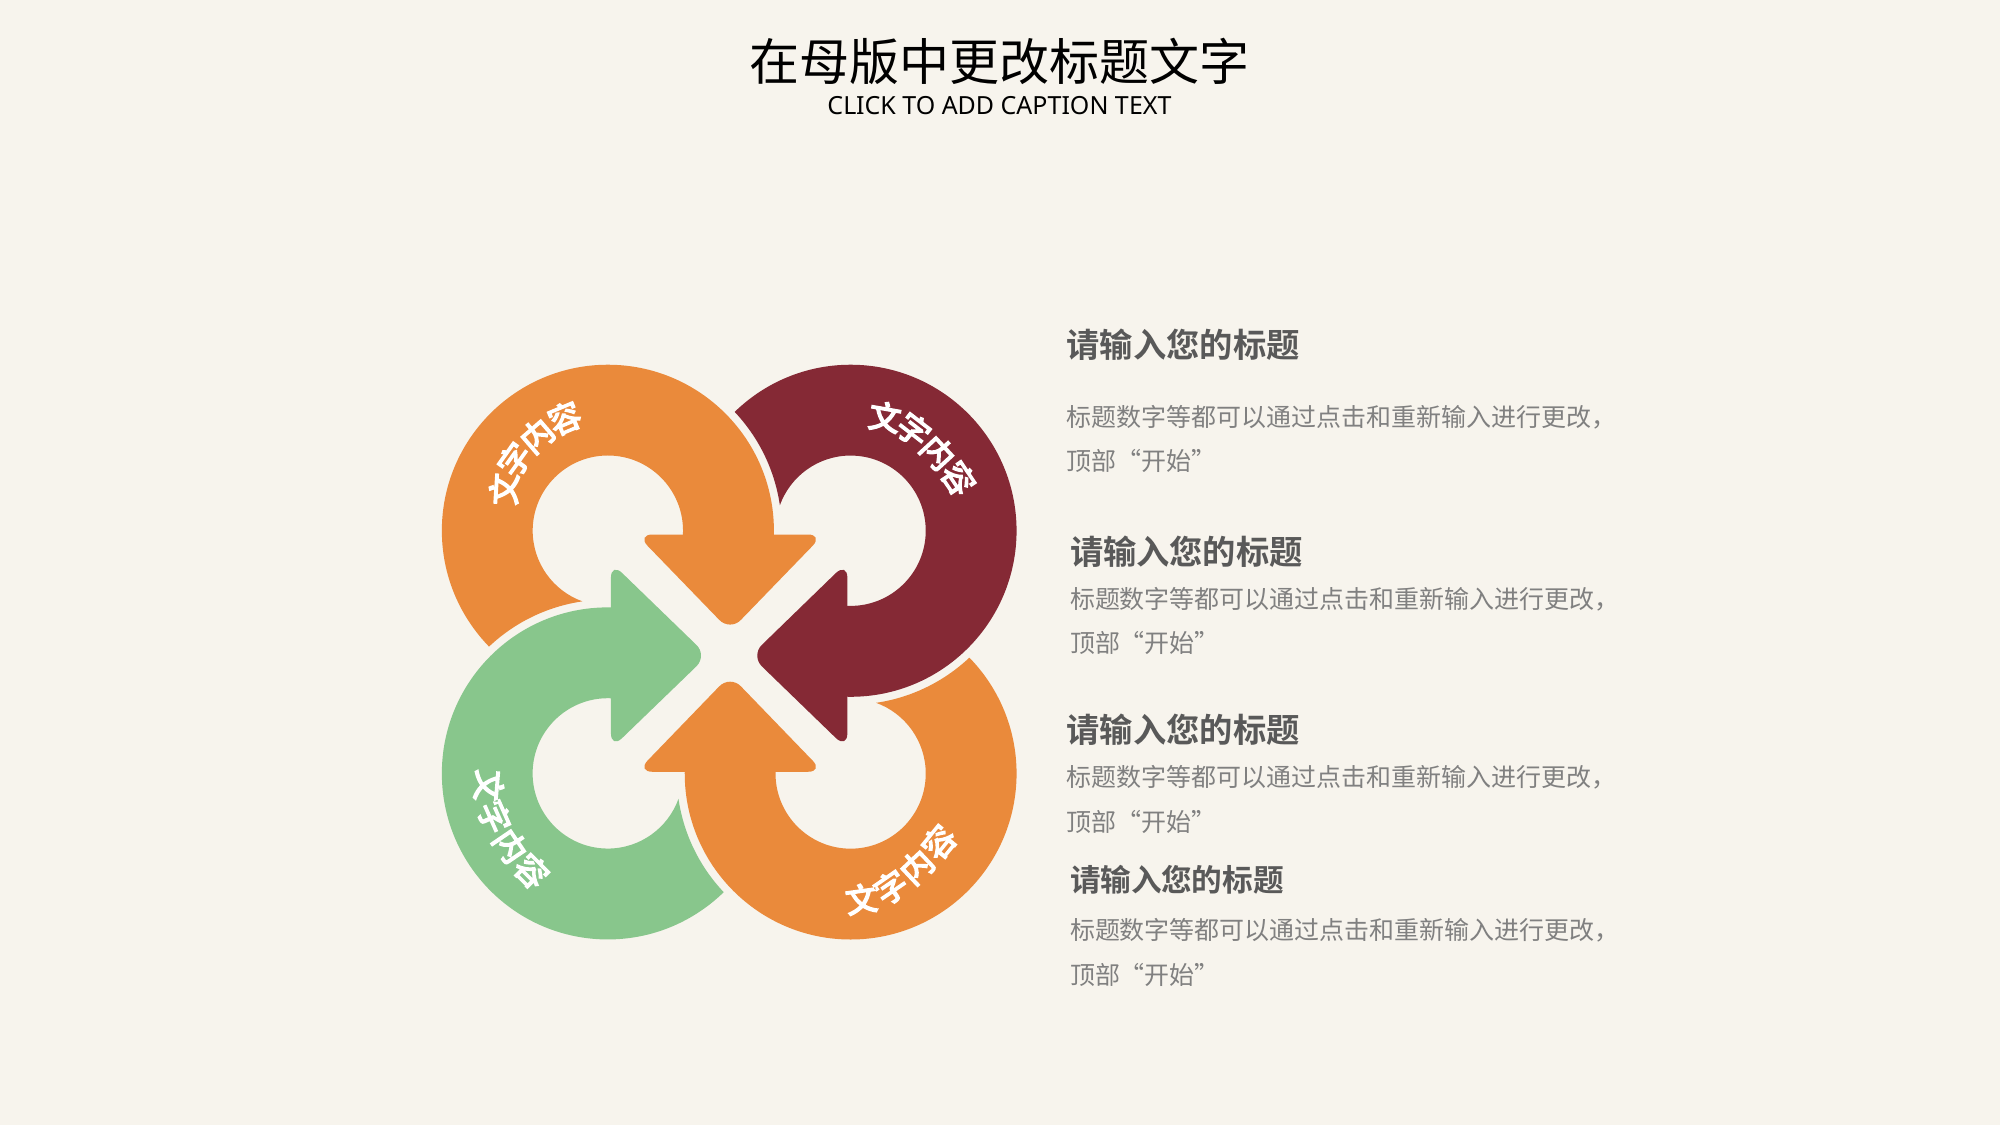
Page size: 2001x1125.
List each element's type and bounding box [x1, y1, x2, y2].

text_box [441, 364, 1017, 940]
text_box [1069, 522, 1632, 654]
text_box [1066, 701, 1629, 833]
text_box [1069, 854, 1632, 985]
text_box [1066, 315, 1629, 472]
